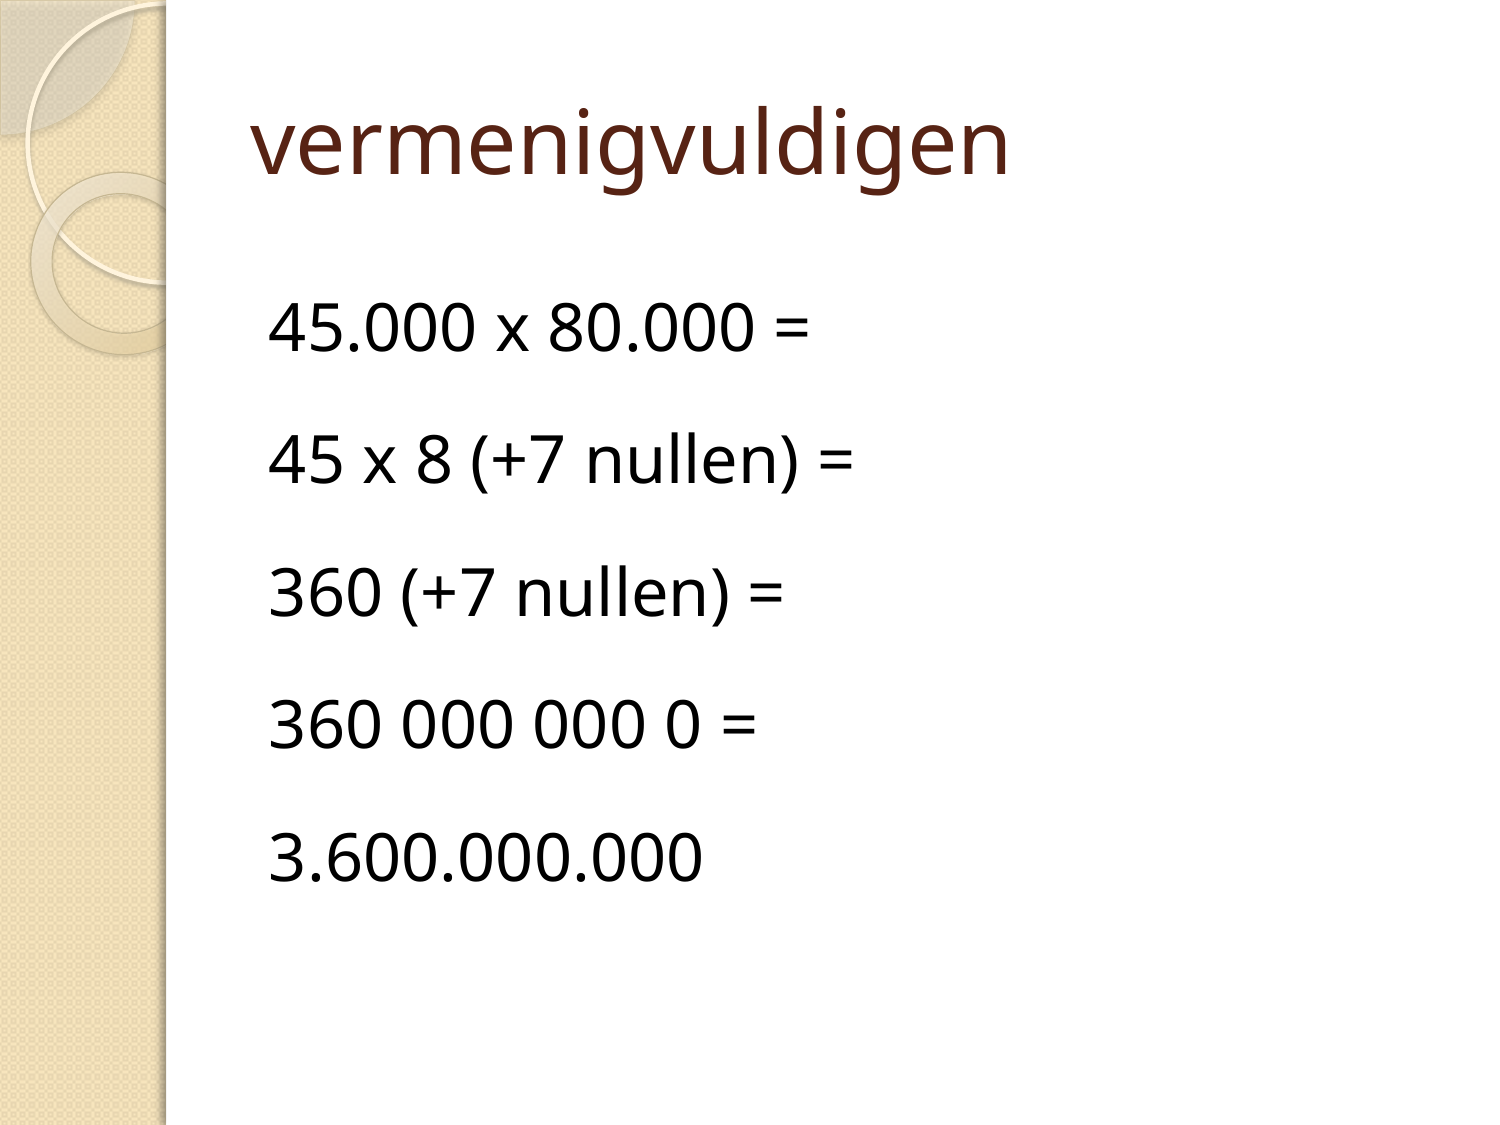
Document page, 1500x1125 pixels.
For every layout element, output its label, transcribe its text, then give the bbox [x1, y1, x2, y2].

list 45.000 x 80.000 = 45 x 8 (+7 nullen) = 360 (+7 nullen) = 360 000 000 0 = 3.600.000.000 [235, 237, 1466, 1025]
title vermenigvuldigen [235, 45, 1466, 233]
